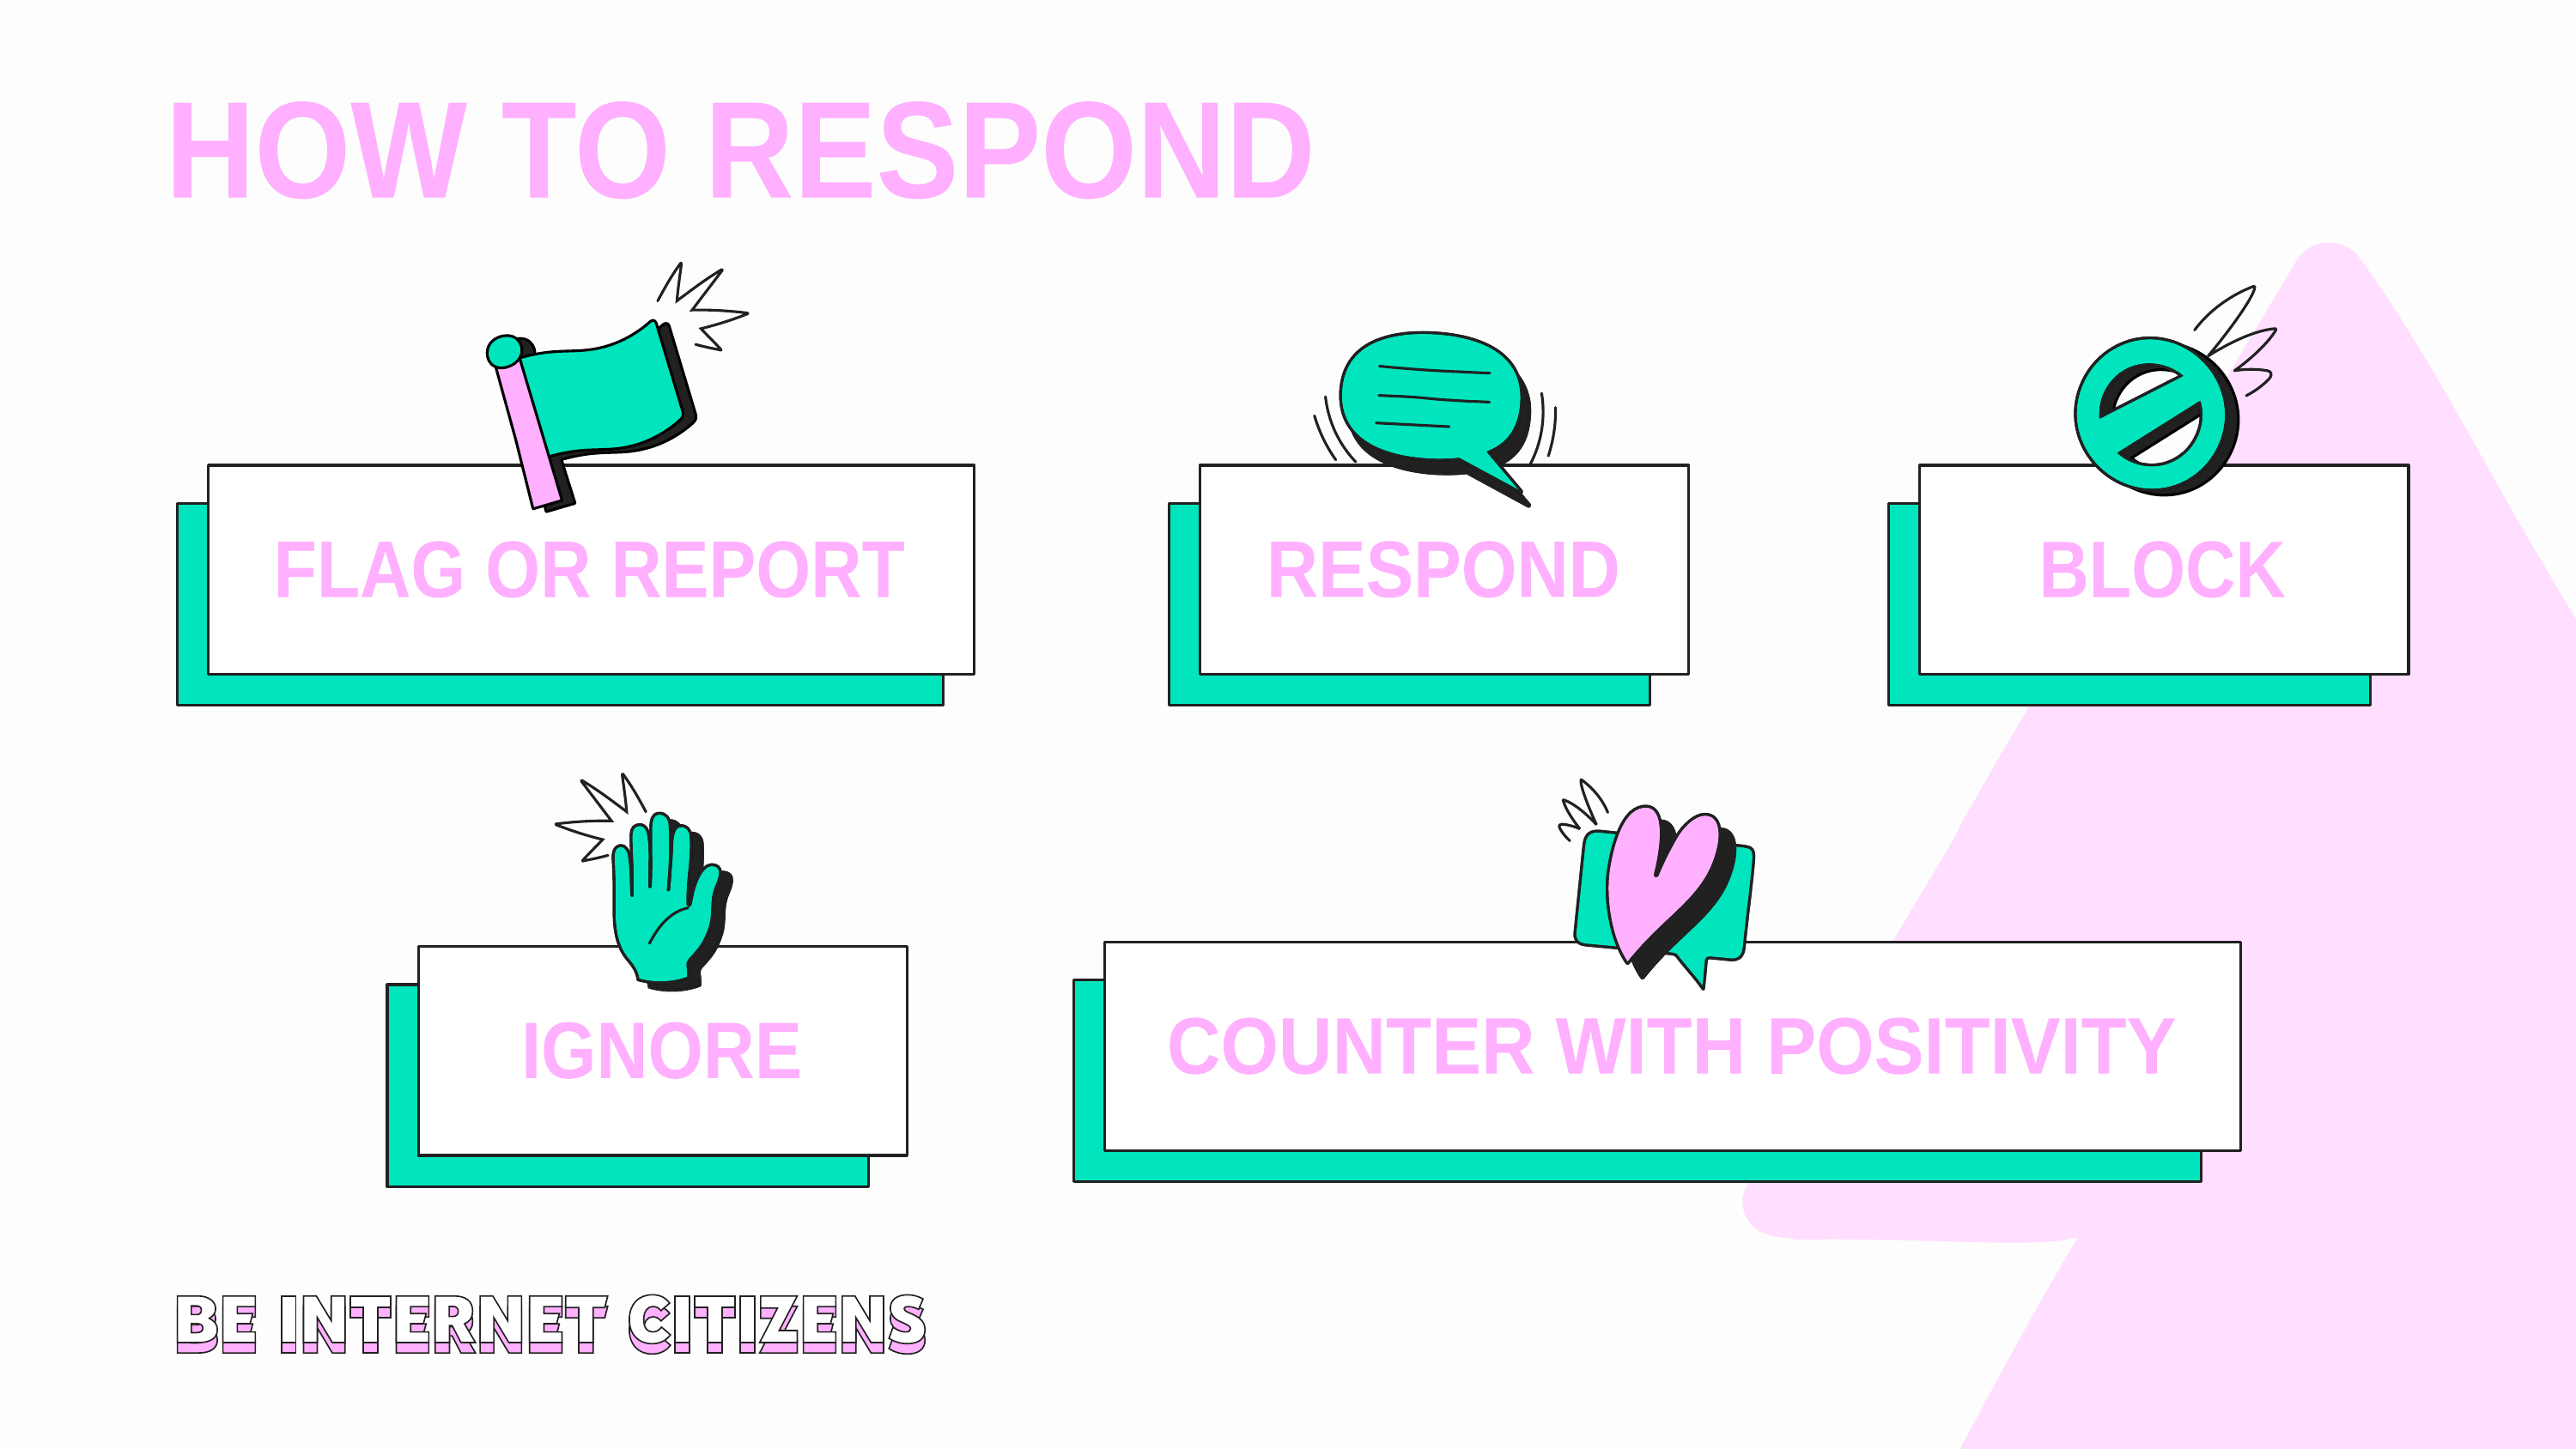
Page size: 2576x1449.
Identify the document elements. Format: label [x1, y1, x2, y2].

text_box [1104, 942, 2241, 1151]
text_box [1742, 242, 2576, 1449]
text_box [177, 503, 944, 706]
text_box [387, 985, 869, 1187]
text_box [208, 464, 975, 675]
text_box [1073, 979, 2202, 1182]
text_box [1314, 330, 1557, 507]
text_box [1558, 779, 1755, 990]
text_box [485, 319, 697, 512]
text_box [1888, 503, 2371, 706]
text_box [556, 773, 734, 996]
text_box [1200, 464, 1689, 675]
text_box [418, 946, 908, 1155]
text_box [2057, 271, 2300, 512]
text_box [1169, 503, 1650, 706]
text_box [1919, 464, 2409, 675]
